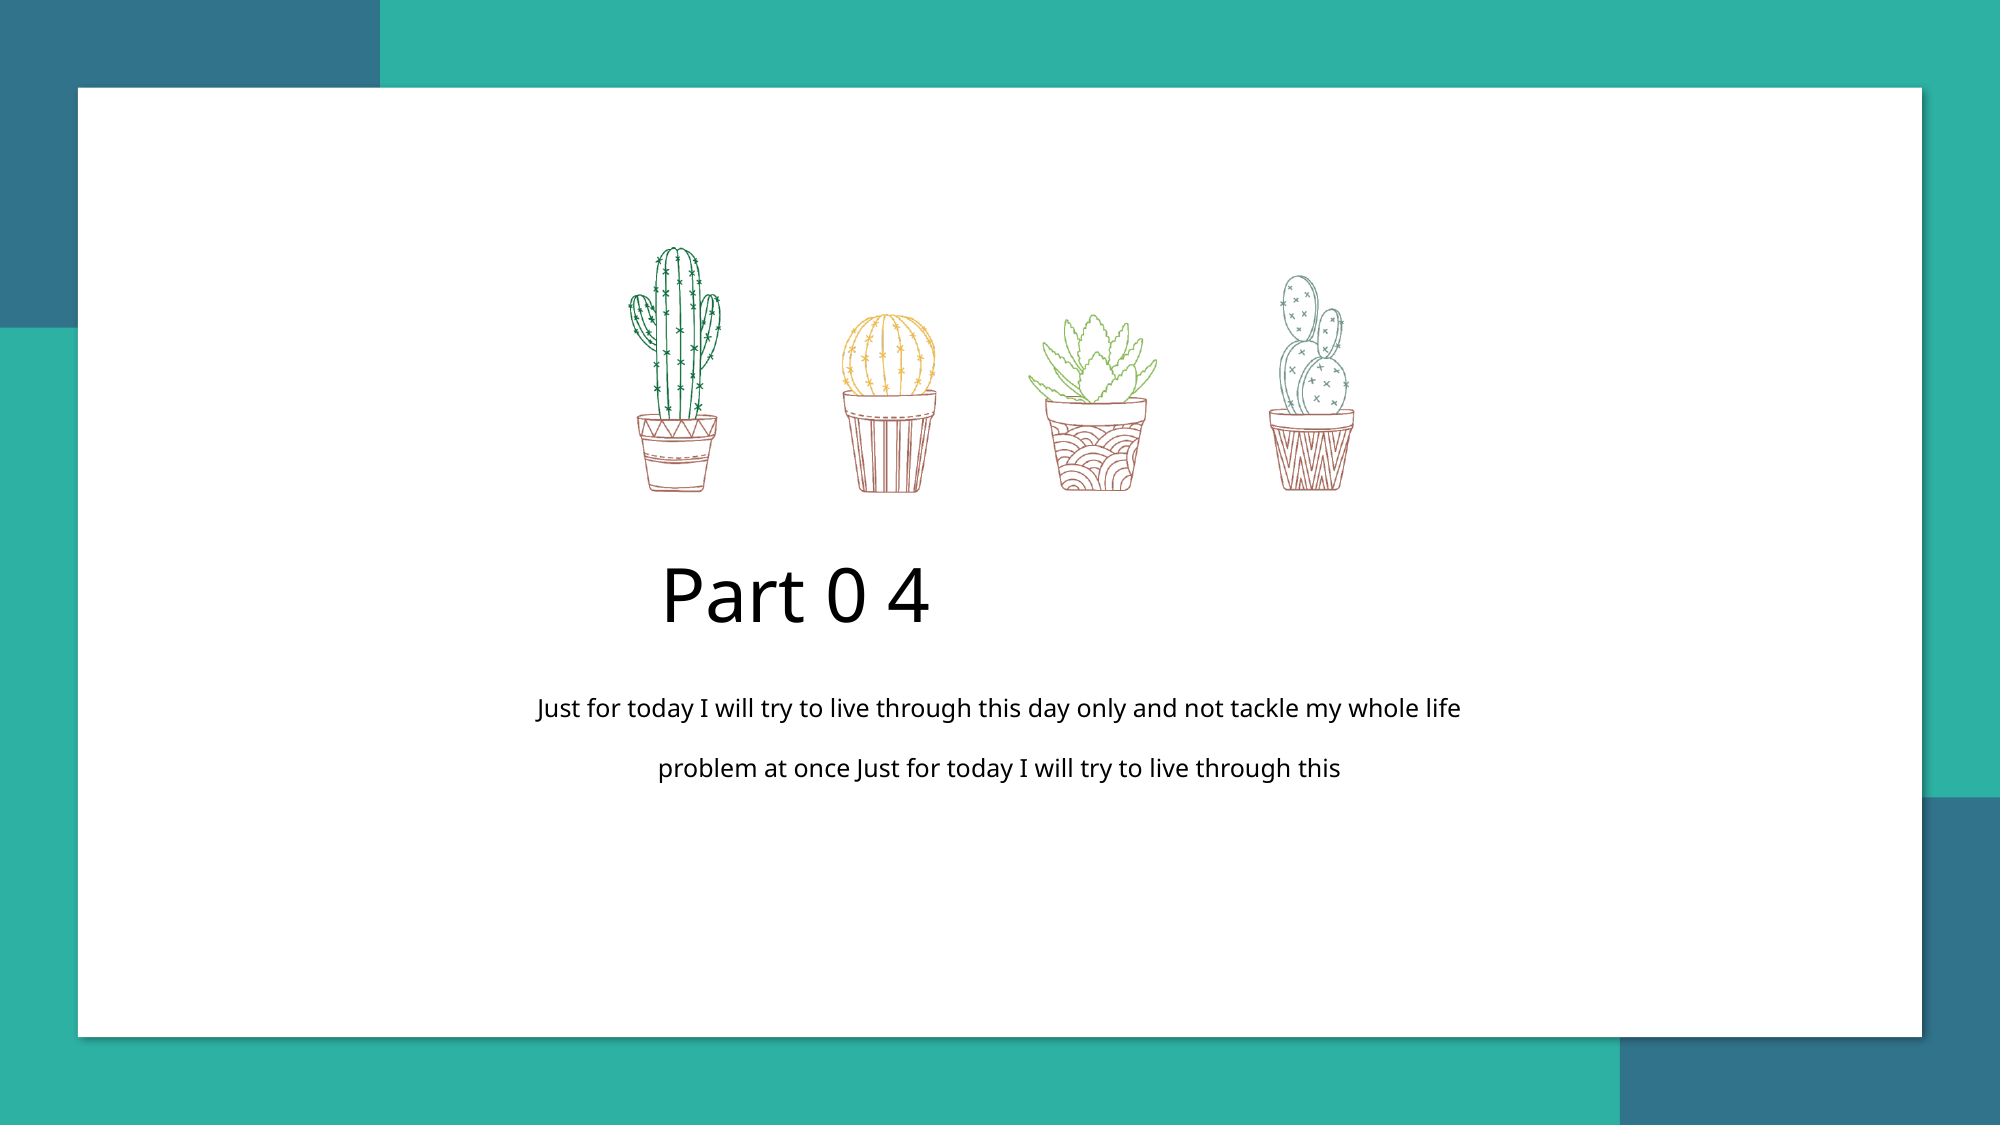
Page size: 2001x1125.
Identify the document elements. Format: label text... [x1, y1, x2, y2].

text_box Just for today I will try to live through this day only and not tackle my whole life problem at once Just for today I will try to live through this [500, 655, 1500, 790]
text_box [609, 231, 1356, 496]
text_box Part 0 4 [645, 539, 1355, 645]
